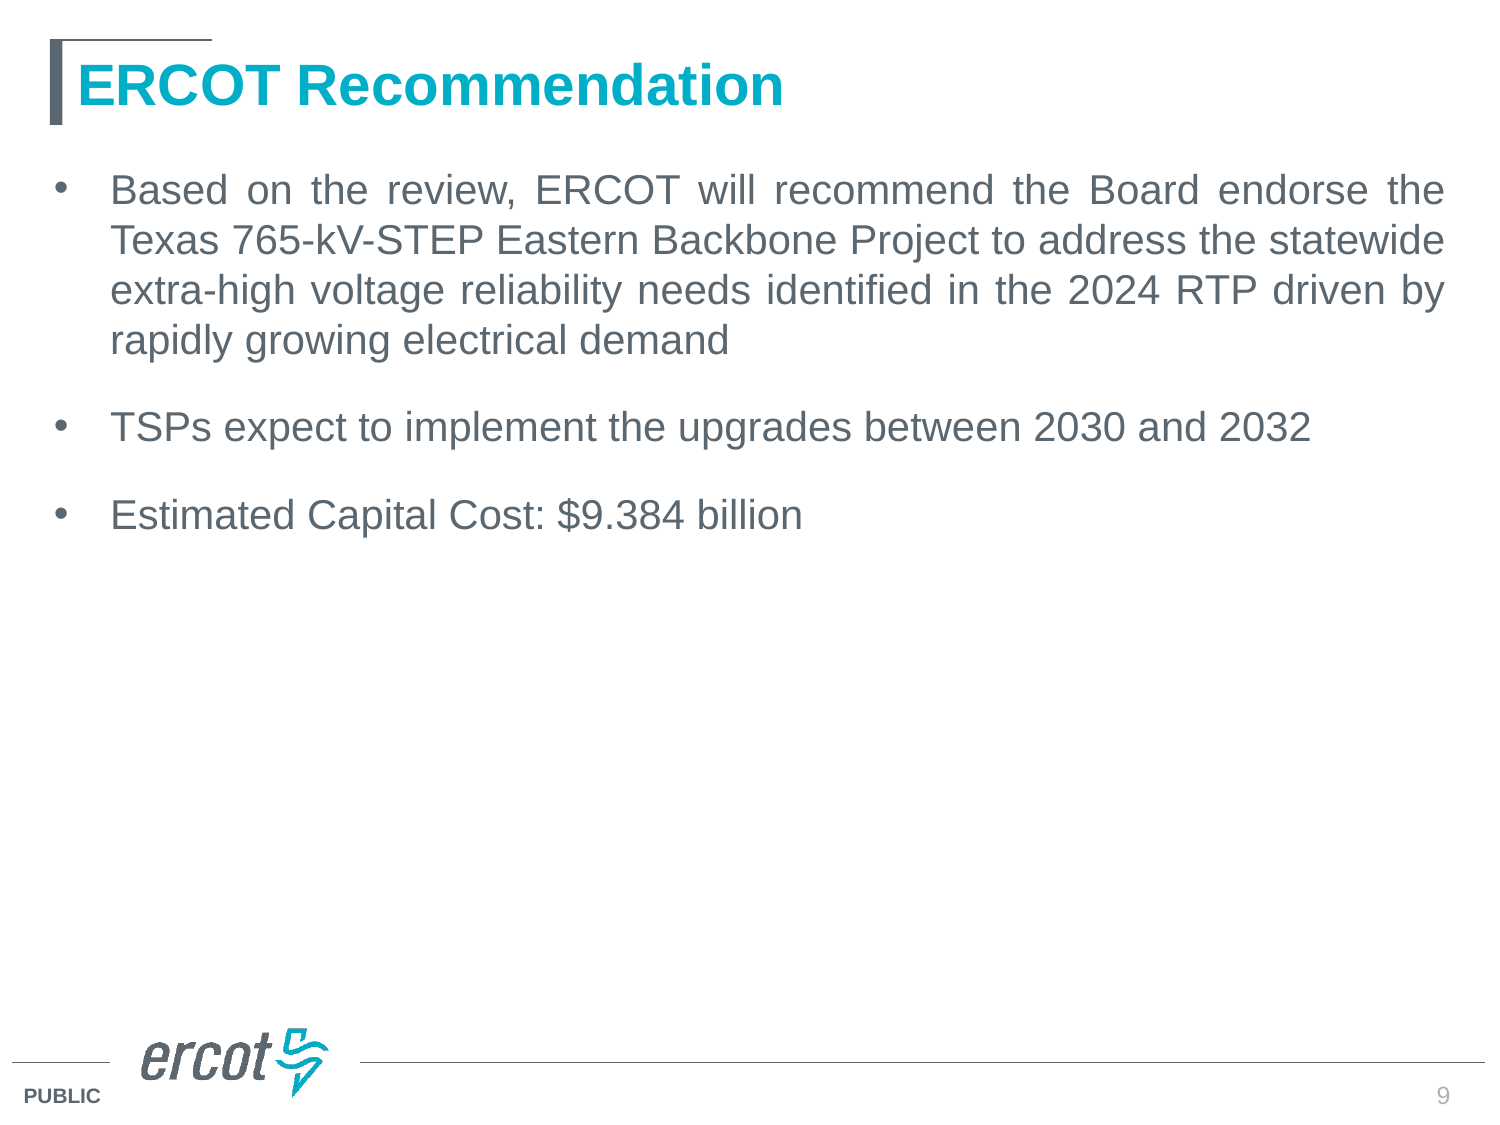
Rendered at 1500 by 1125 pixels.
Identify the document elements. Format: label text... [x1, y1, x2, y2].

list Based on the review, ERCOT will recommend the Board endorse the Texas 765-kV-STEP Eastern Backbone Project to address the statewide extra-high voltage reliability needs identified in the 2024 RTP driven by rapidly growing electrical demand TSPs expect to implement the upgrades between 2030 and 2032 Estimated Capital Cost: $9.384 billion [39, 155, 1461, 1018]
picture [137, 1024, 332, 1100]
slide_number 9 [1400, 1076, 1488, 1113]
title ERCOT Recommendation [62, 39, 1450, 125]
